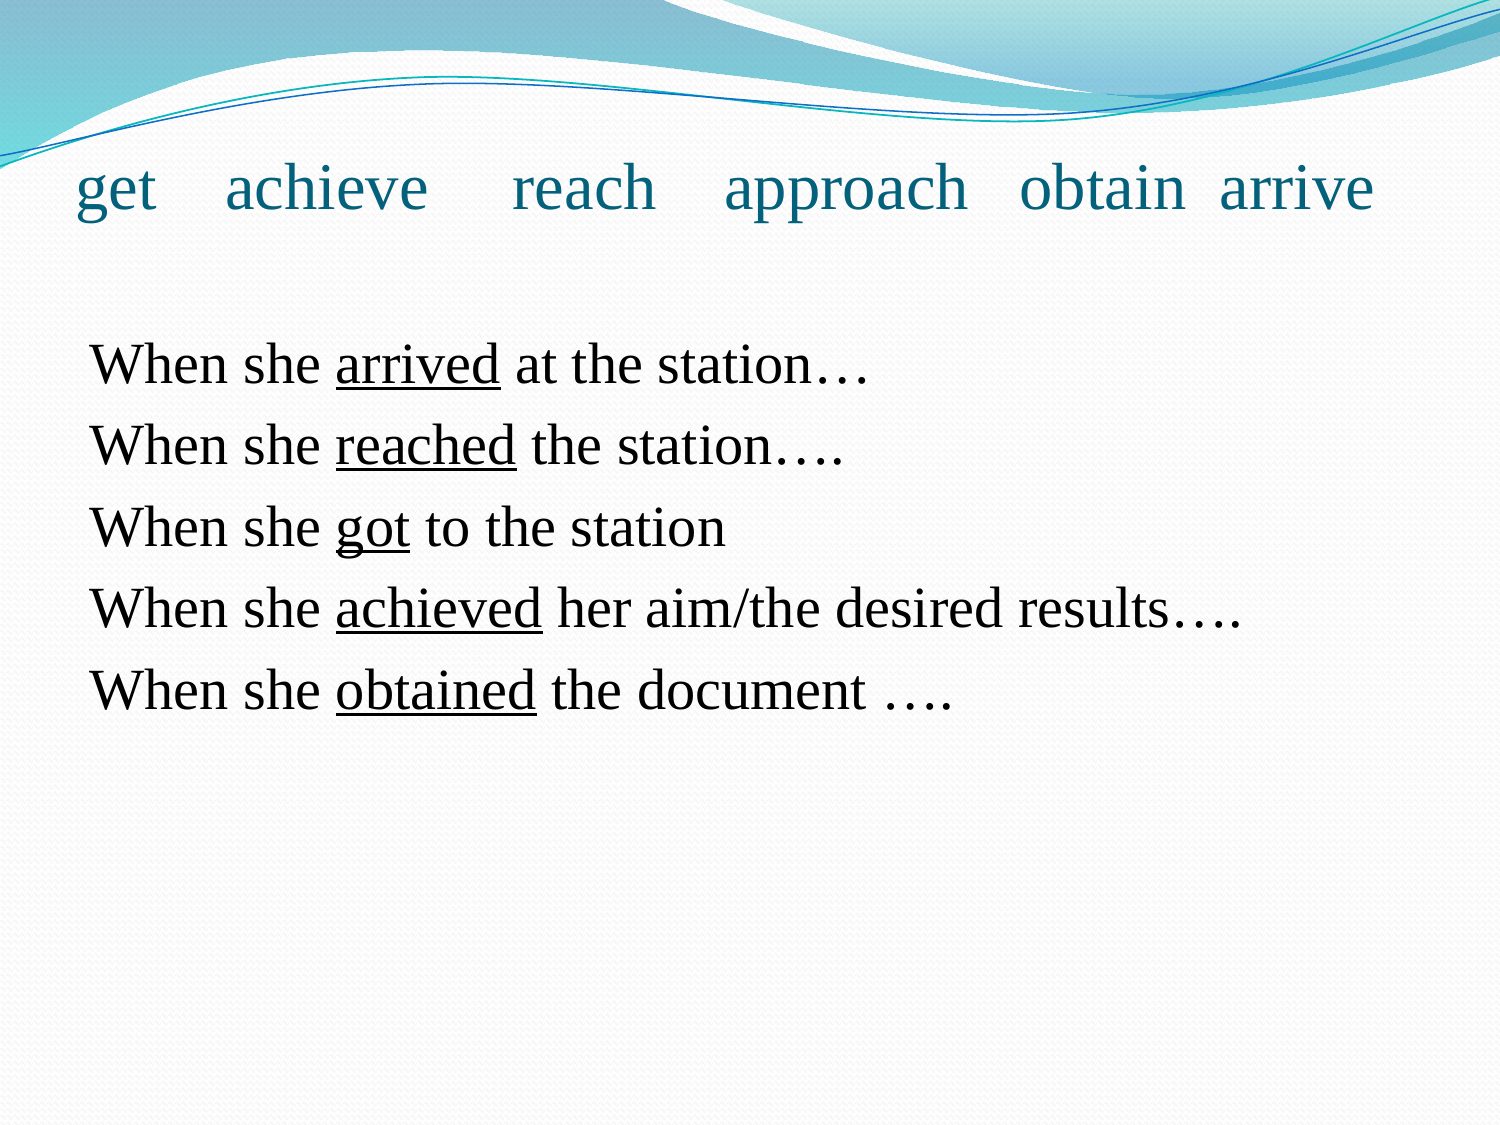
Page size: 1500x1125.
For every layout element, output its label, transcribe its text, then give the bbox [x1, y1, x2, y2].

list When she arrived at the station… When she reached the station…. When she got to the station When she achieved her aim/the desired results…. When she obtained the document …. [75, 317, 1425, 1038]
title get achieve reach approach obtain arrive [75, 115, 1425, 303]
